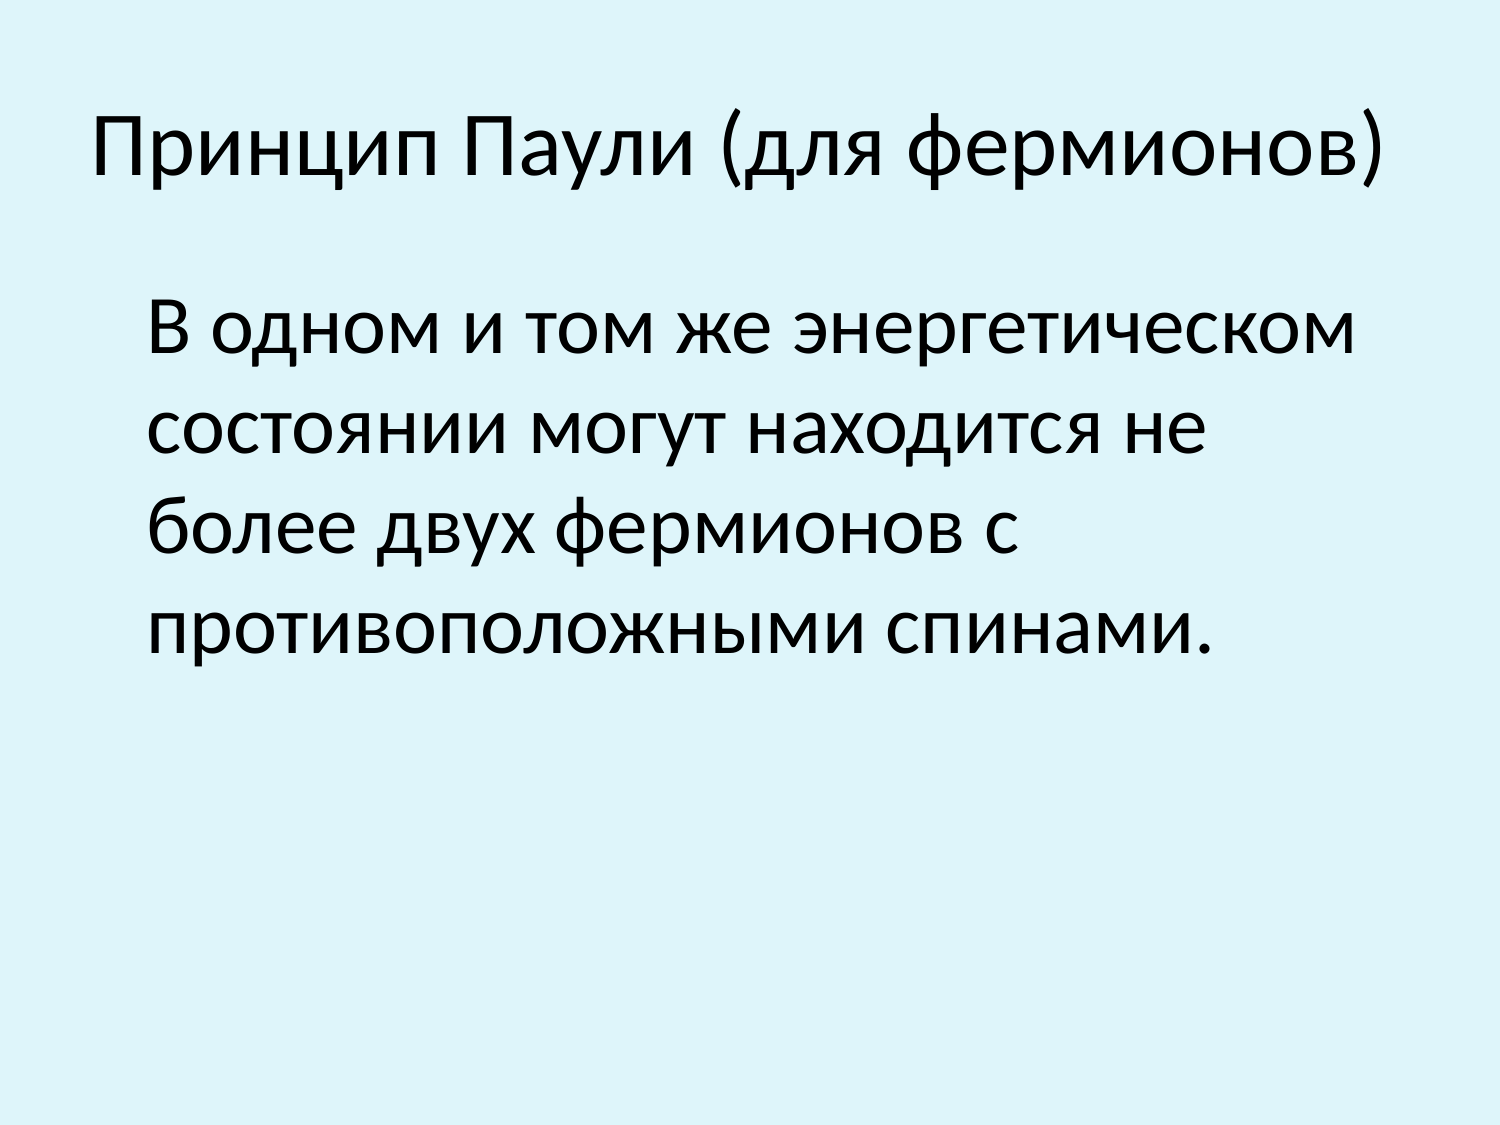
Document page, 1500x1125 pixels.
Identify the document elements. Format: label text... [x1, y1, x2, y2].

list В одном и том же энергетическом состоянии могут находится не более двух фермионов с противоположными спинами. [74, 262, 1426, 1006]
title Принцип Паули (для фермионов) [74, 44, 1426, 233]
